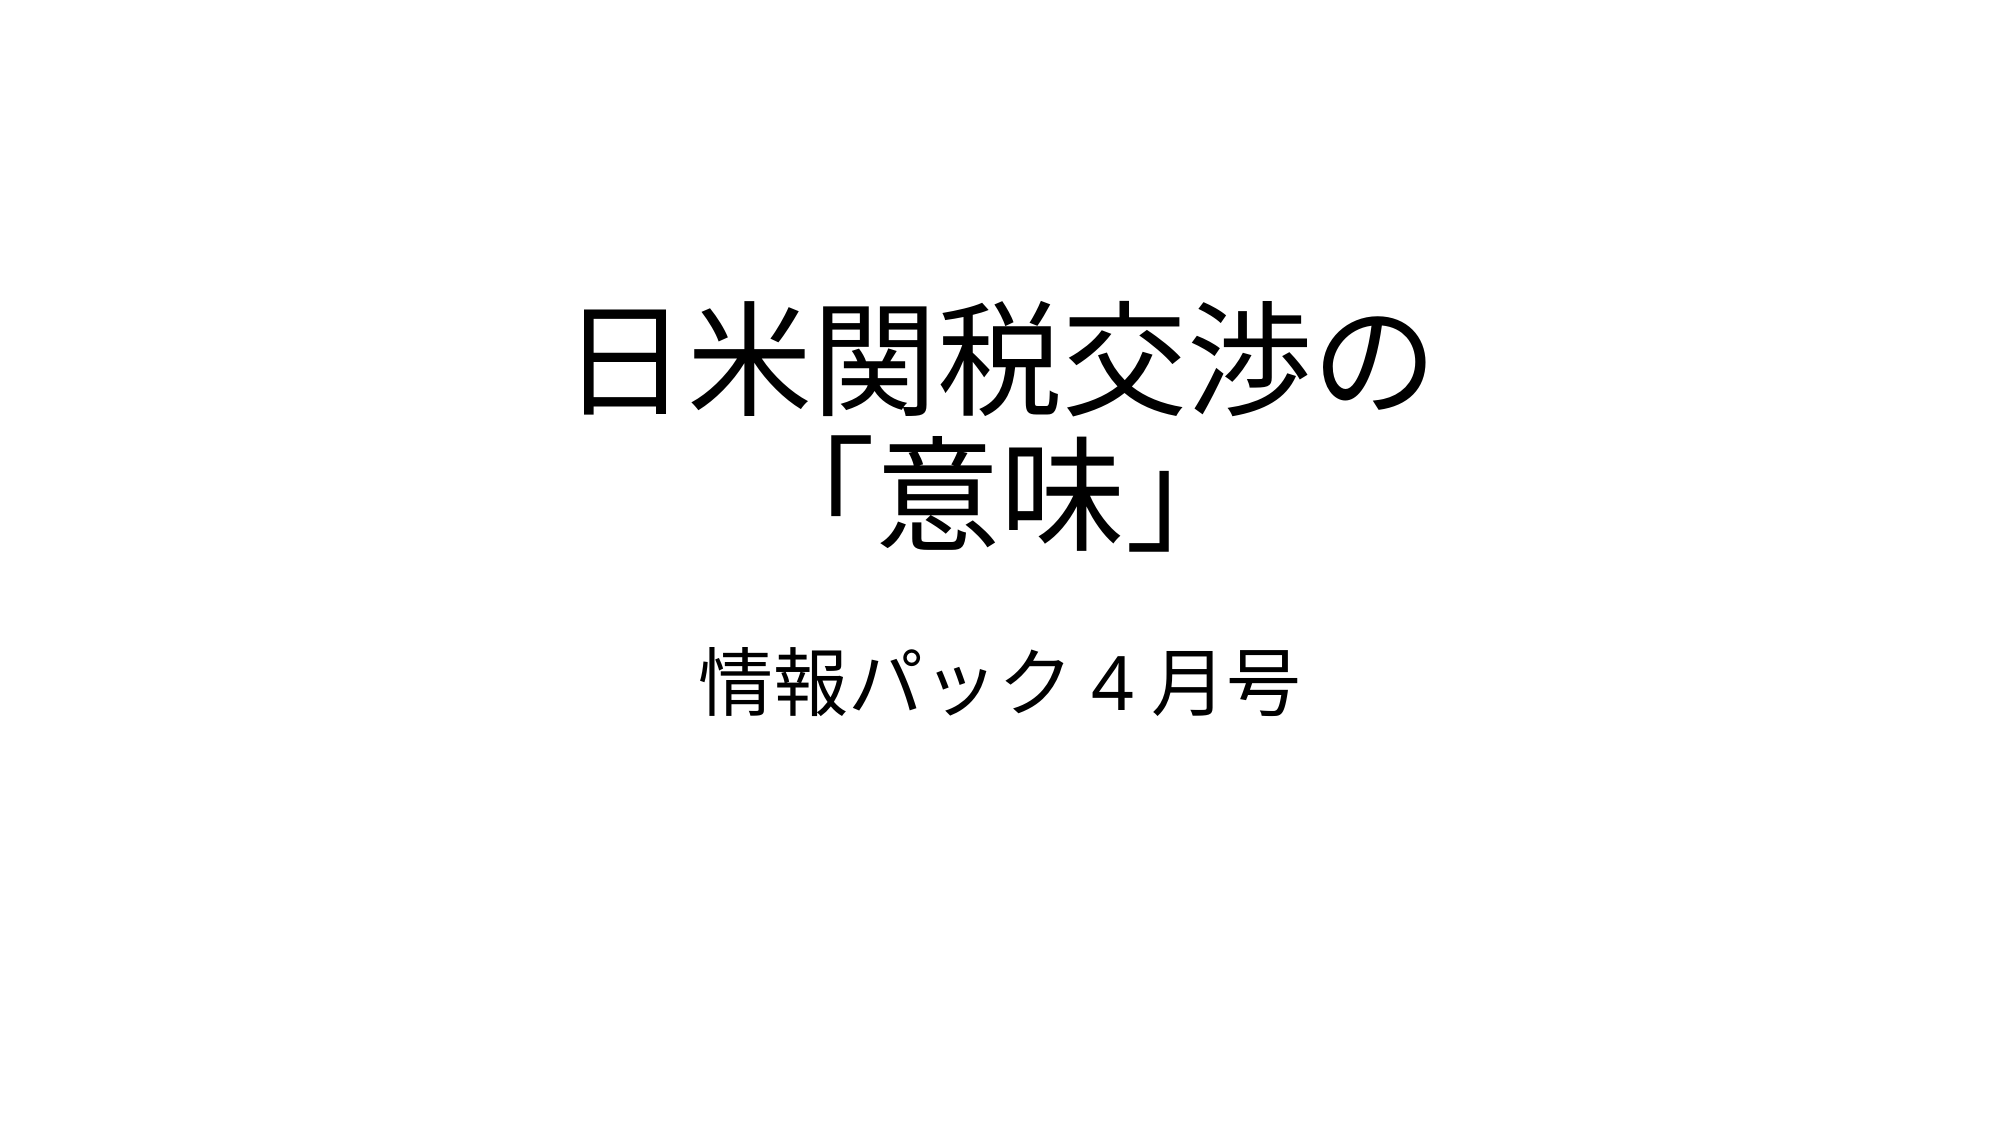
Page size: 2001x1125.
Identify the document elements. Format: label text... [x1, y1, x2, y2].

subtitle 情報パック4月号 [249, 638, 1750, 911]
title 日米関税交渉の 「意味」 [249, 184, 1750, 576]
